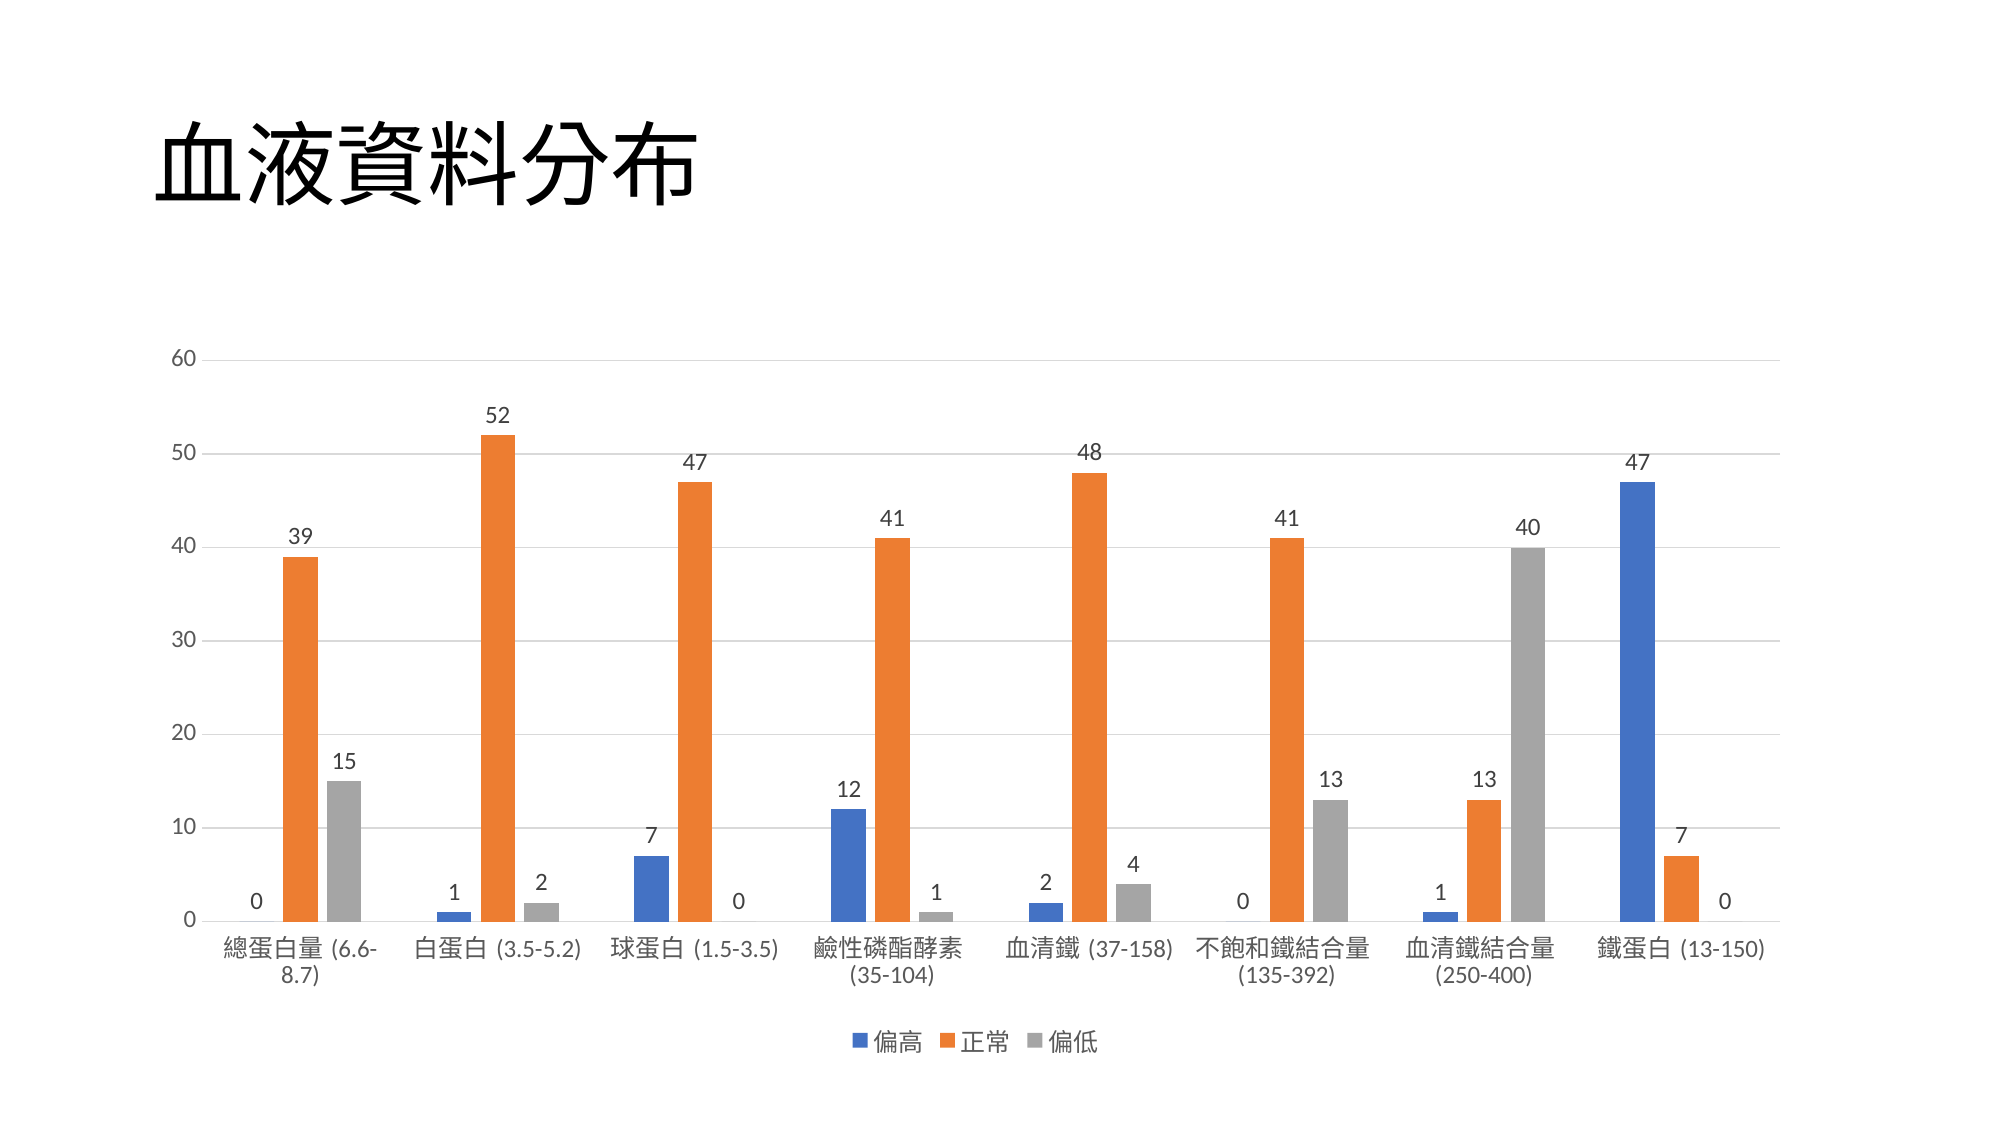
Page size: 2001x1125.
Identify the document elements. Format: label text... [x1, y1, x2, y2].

chart [137, 333, 1814, 1066]
title 血液資料分布 [137, 59, 1863, 278]
